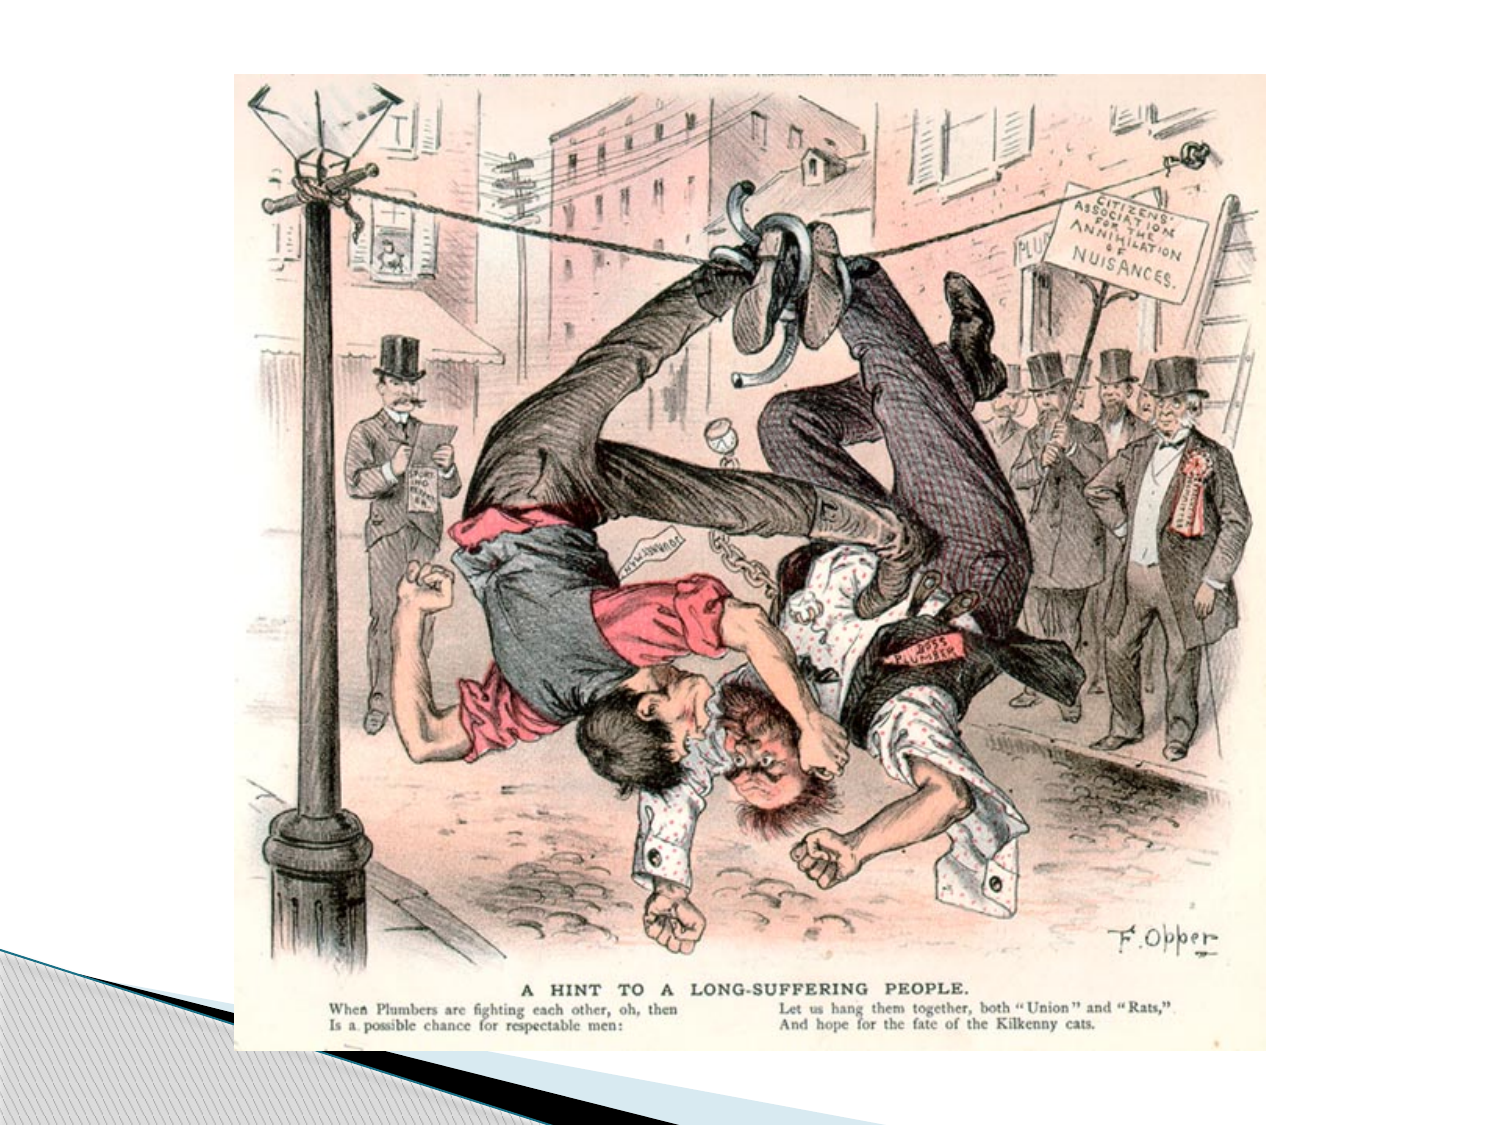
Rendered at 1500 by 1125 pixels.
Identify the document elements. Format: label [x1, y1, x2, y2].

picture [234, 73, 1266, 1051]
